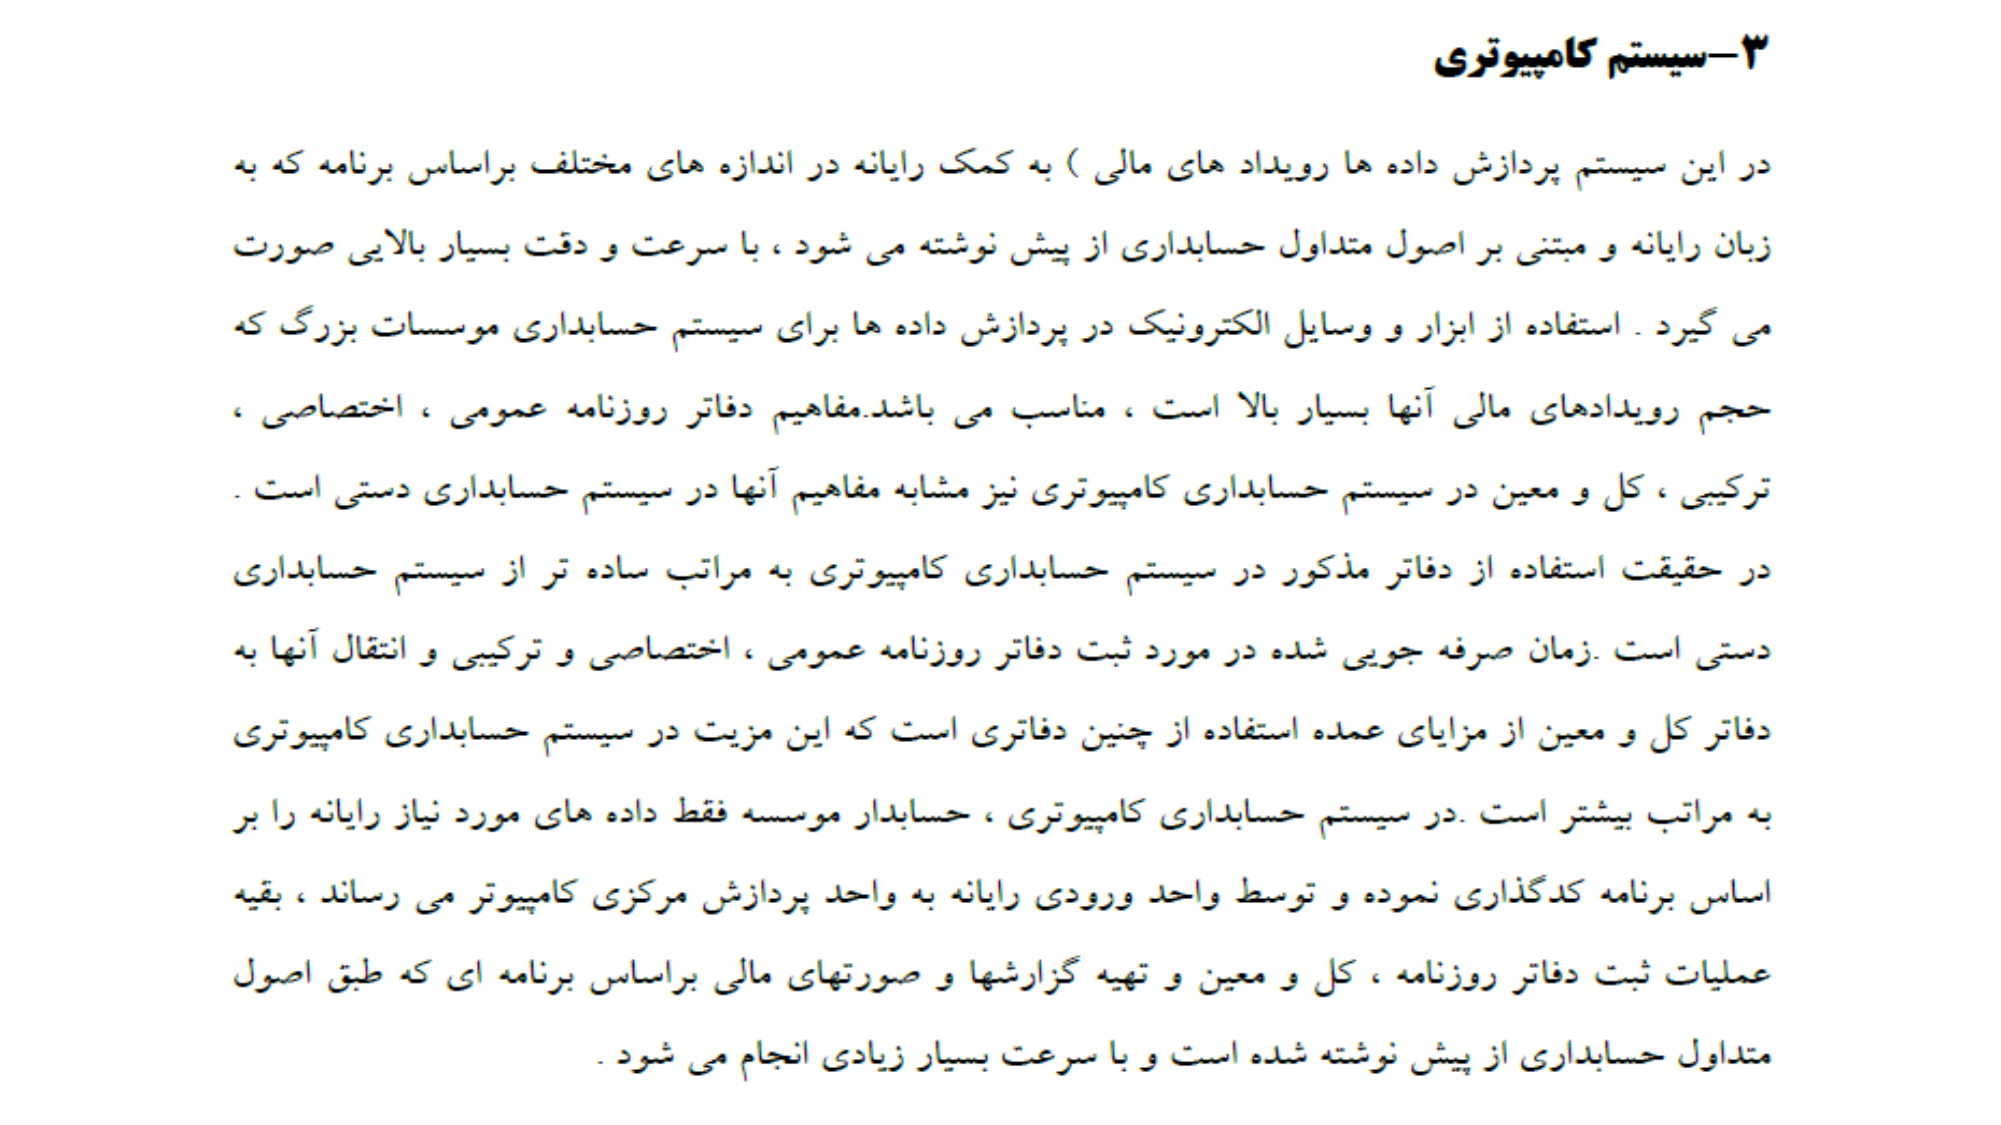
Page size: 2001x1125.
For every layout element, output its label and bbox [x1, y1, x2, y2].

picture [140, 0, 1858, 1125]
